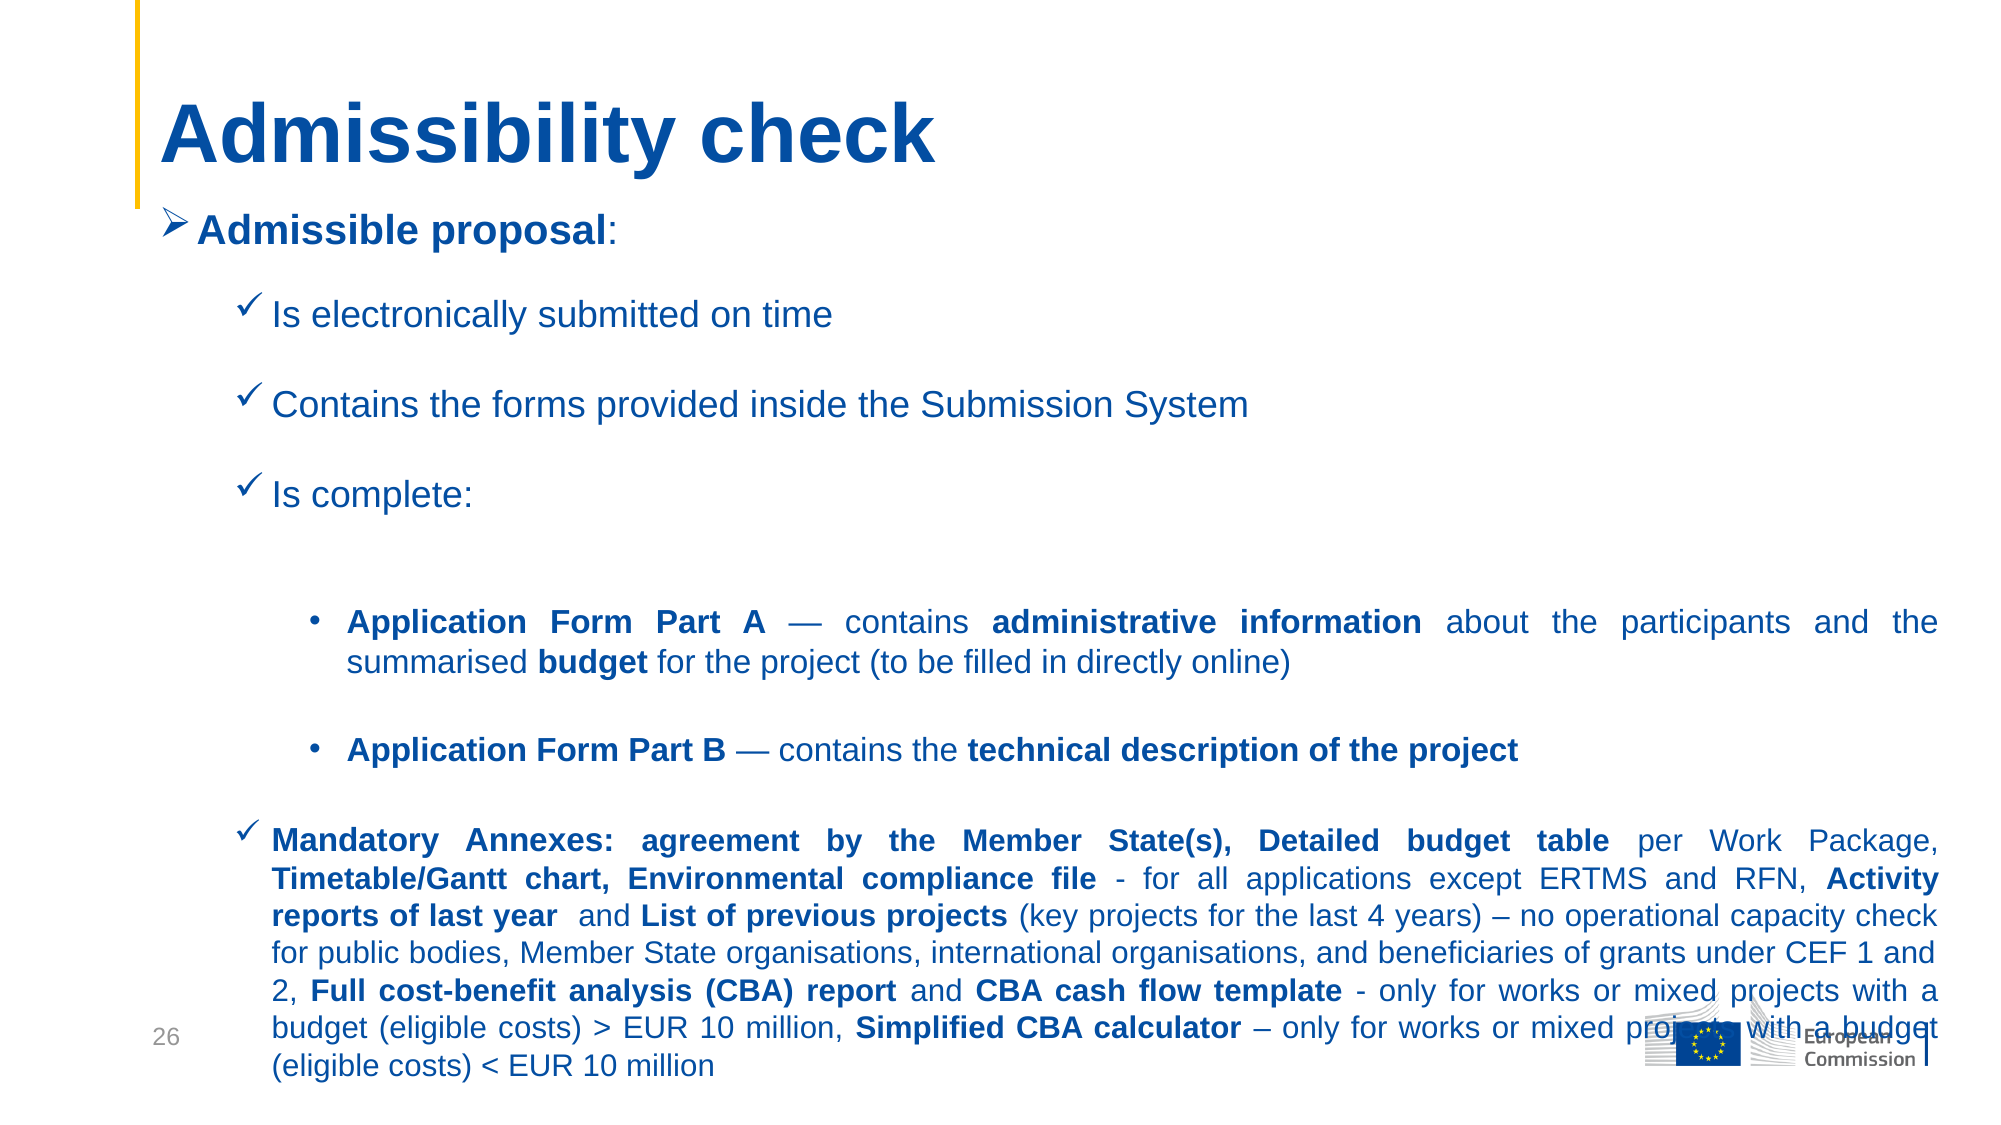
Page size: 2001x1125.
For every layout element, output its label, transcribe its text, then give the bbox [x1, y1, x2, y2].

list Admissible proposal: Is electronically submitted on time Contains the forms provided inside the Submission System Is complete: Application Form Part A — contains administrative information about the participants and the summarised budget for the project (to be filled in directly online) Application Form Part B — contains the technical description of the project Mandatory Annexes: agreement by the Member State(s), Detailed budget table per Work Package, Timetable/Gantt chart, Environmental compliance file - for all applications except ERTMS and RFN, Activity reports of last year and List of previous projects (key projects for the last 4 years) – no operational capacity check for public bodies, Member State organisations, international organisations, and beneficiaries of grants under CEF 1 and 2, Full cost-benefit analysis (CBA) report and CBA cash flow template - only for works or mixed projects with a budget (eligible costs) > EUR 10 million, Simplified CBA calculator – only for works or mixed projects with a budget (eligible costs) < EUR 10 million [144, 195, 1955, 1105]
slide_number 26 [137, 1005, 588, 1066]
title Admissibility check [144, 52, 1870, 181]
